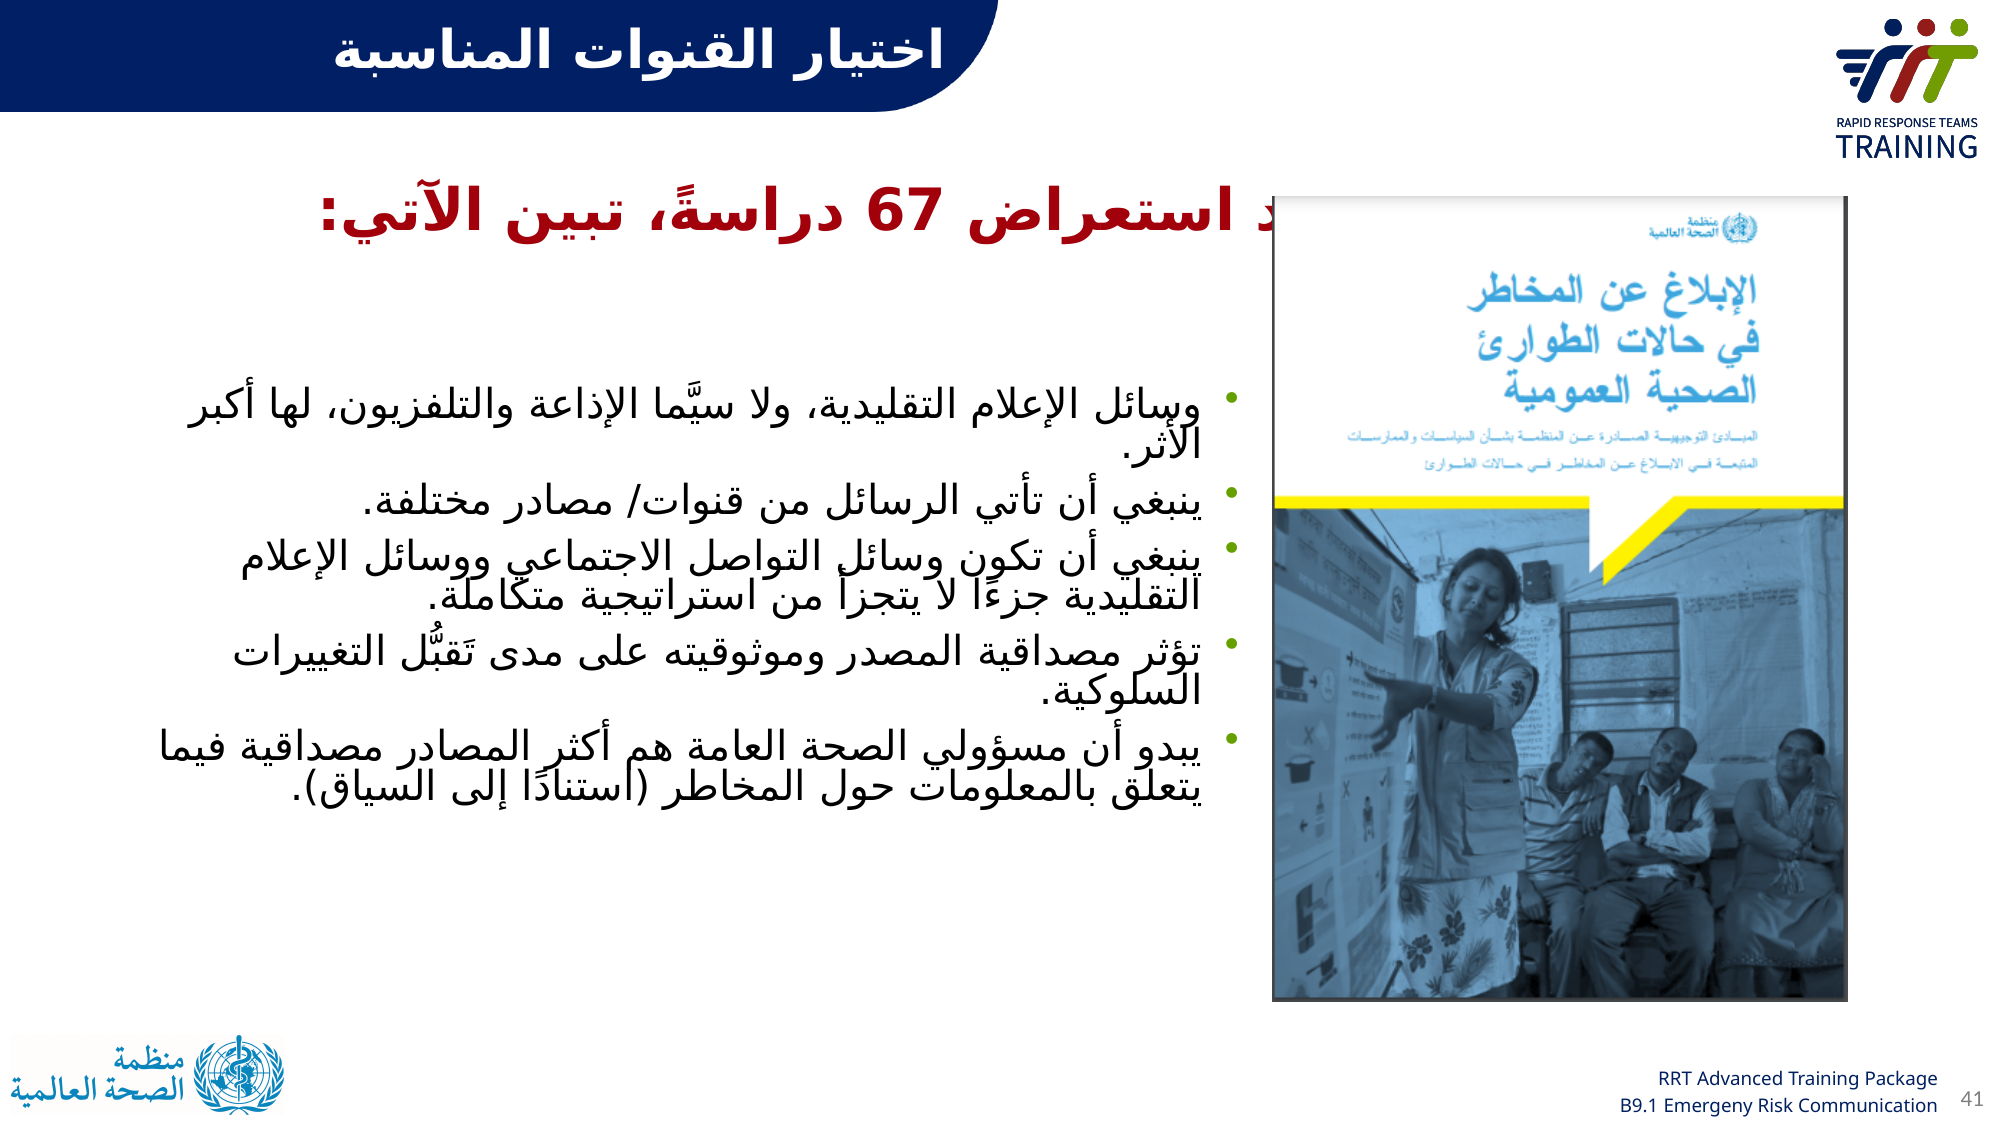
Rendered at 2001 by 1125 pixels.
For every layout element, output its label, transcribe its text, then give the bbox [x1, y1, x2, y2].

picture [0, 0, 999, 112]
picture [1835, 19, 1978, 167]
picture [1272, 196, 1848, 1002]
text_box اختيار القنوات المناسبة [22, 15, 955, 88]
picture [11, 1035, 284, 1115]
list وسائل الإعلام التقليدية، ولا سيَّما الإذاعة والتلفزيون، لها أكبر الأثر. ينبغي أن تأتي الرسائل من قنوات/ مصادر مختلفة. ينبغي أن تكون وسائل التواصل الاجتماعي ووسائل الإعلام التقليدية جزءًا لا يتجزأ من استراتيجية متكاملة. تؤثر مصداقية المصدر وموثوقيته على مدى تَقبُّل التغييرات السلوكية. يبدو أن مسؤولي الصحة العامة هم أكثر المصادر مصداقية فيما يتعلق بالمعلومات حول المخاطر (استنادًا إلى السياق). [135, 379, 1246, 818]
picture [241, 1050, 247, 1059]
text_box بعد استعراض 67 دراسةً، تبين الآتي: [309, 178, 1352, 250]
